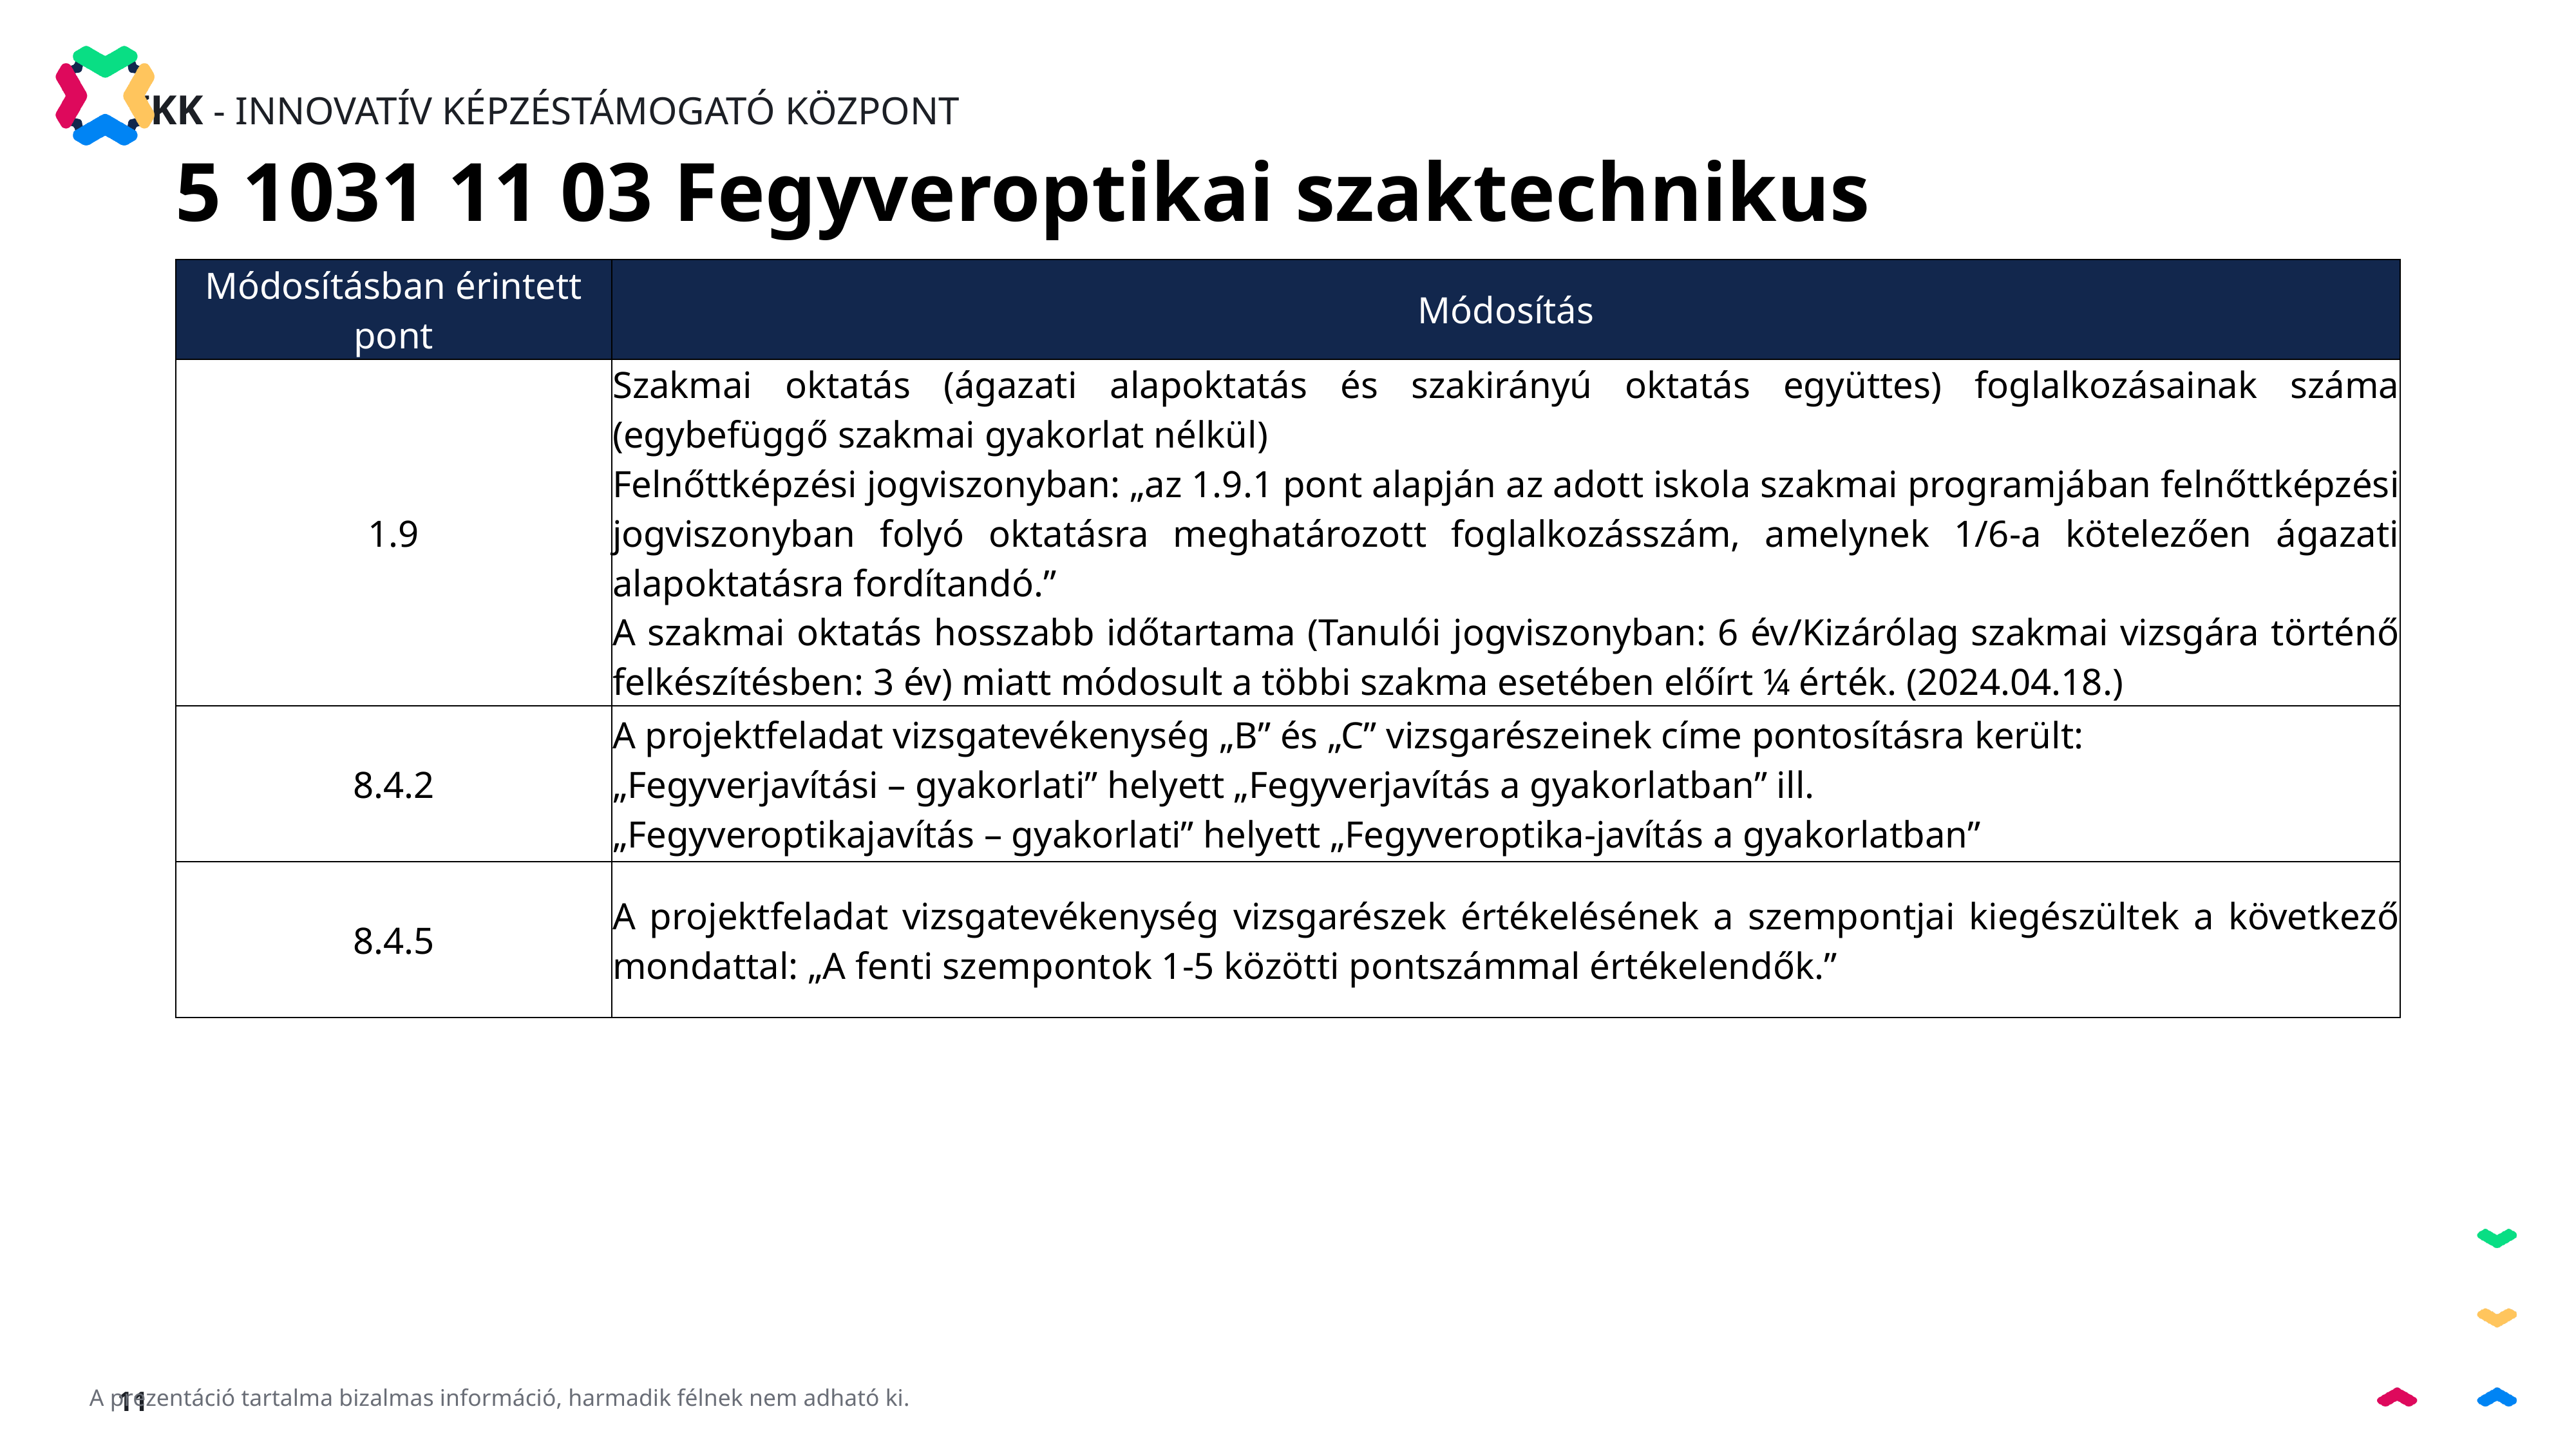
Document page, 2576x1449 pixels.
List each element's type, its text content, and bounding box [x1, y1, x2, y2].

picture [55, 46, 155, 146]
table_cell 1.9 [176, 360, 611, 705]
list 5 1031 11 03 Fegyveroptikai szaktechnikus [175, 140, 2336, 222]
table_header Módosításban érintett pont [176, 260, 611, 359]
table_cell 8.4.2 [176, 706, 611, 861]
table_cell A projektfeladat vizsgatevékenység vizsgarészek értékelésének a szempontjai kiegészültek a következő mondattal: „A fenti szempontok 1-5 közötti pontszámmal értékelendők.” [612, 862, 2400, 1017]
table_cell Szakmai oktatás (ágazati alapoktatás és szakirányú oktatás együttes) foglalkozásainak száma (egybefüggő szakmai gyakorlat nélkül) Felnőttképzési jogviszonyban: „az 1.9.1 pont alapján az adott iskola szakmai programjában felnőttképzési jogviszonyban folyó oktatásra meghatározott foglalkozásszám, amelynek 1/6-a kötelezően ágazati alapoktatásra fordítandó.” A szakmai oktatás hosszabb időtartama (Tanulói jogviszonyban: 6 év/Kizárólag szakmai vizsgára történő felkészítésben: 3 év) miatt módosult a többi szakma esetében előírt ¼ érték. (2024.04.18.) [612, 360, 2400, 705]
table_cell 8.4.5 [176, 862, 611, 1017]
picture [2377, 1229, 2517, 1406]
table_cell A projektfeladat vizsgatevékenység „B” és „C” vizsgarészeinek címe pontosításra került: „Fegyverjavítási – gyakorlati” helyett „Fegyverjavítás a gyakorlatban” ill. „Fegyveroptikajavítás – gyakorlati” helyett „Fegyveroptika-javítás a gyakorlatban” [612, 706, 2400, 861]
table_header Módosítás [612, 260, 2400, 359]
